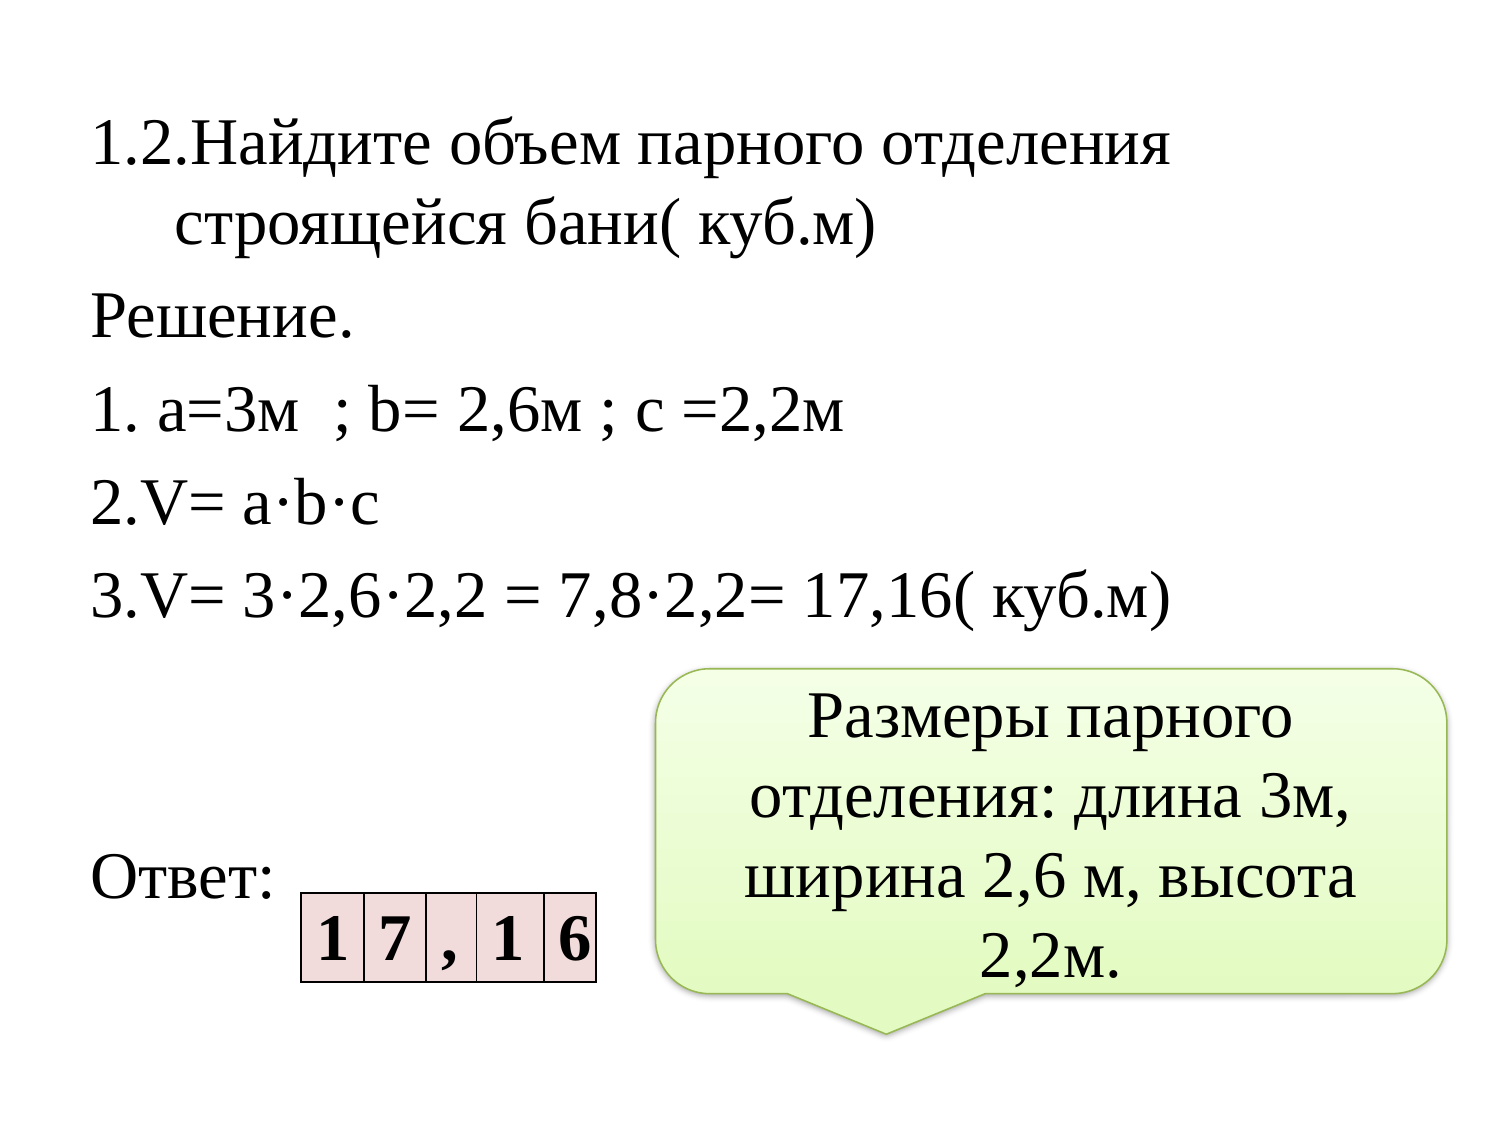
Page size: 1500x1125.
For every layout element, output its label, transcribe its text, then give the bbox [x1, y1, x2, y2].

table_header 1 [477, 894, 543, 981]
table_header , [427, 894, 476, 981]
table_header 1 [302, 894, 363, 981]
list 1.2.Найдите объем парного отделения строящейся бани( куб.м) Решение. 1. a=3м ; b= 2,6м ; c =2,2м 2.V= a·b·c 3.V= 3·2,6·2,2 = 7,8·2,2= 17,16( куб.м) Ответ: [75, 90, 1425, 1005]
table_header 6 [545, 894, 595, 981]
text_box Размеры парного отделения: длина 3м, ширина 2,6 м, высота 2,2м. [654, 667, 1448, 1035]
table_header 7 [365, 894, 425, 981]
